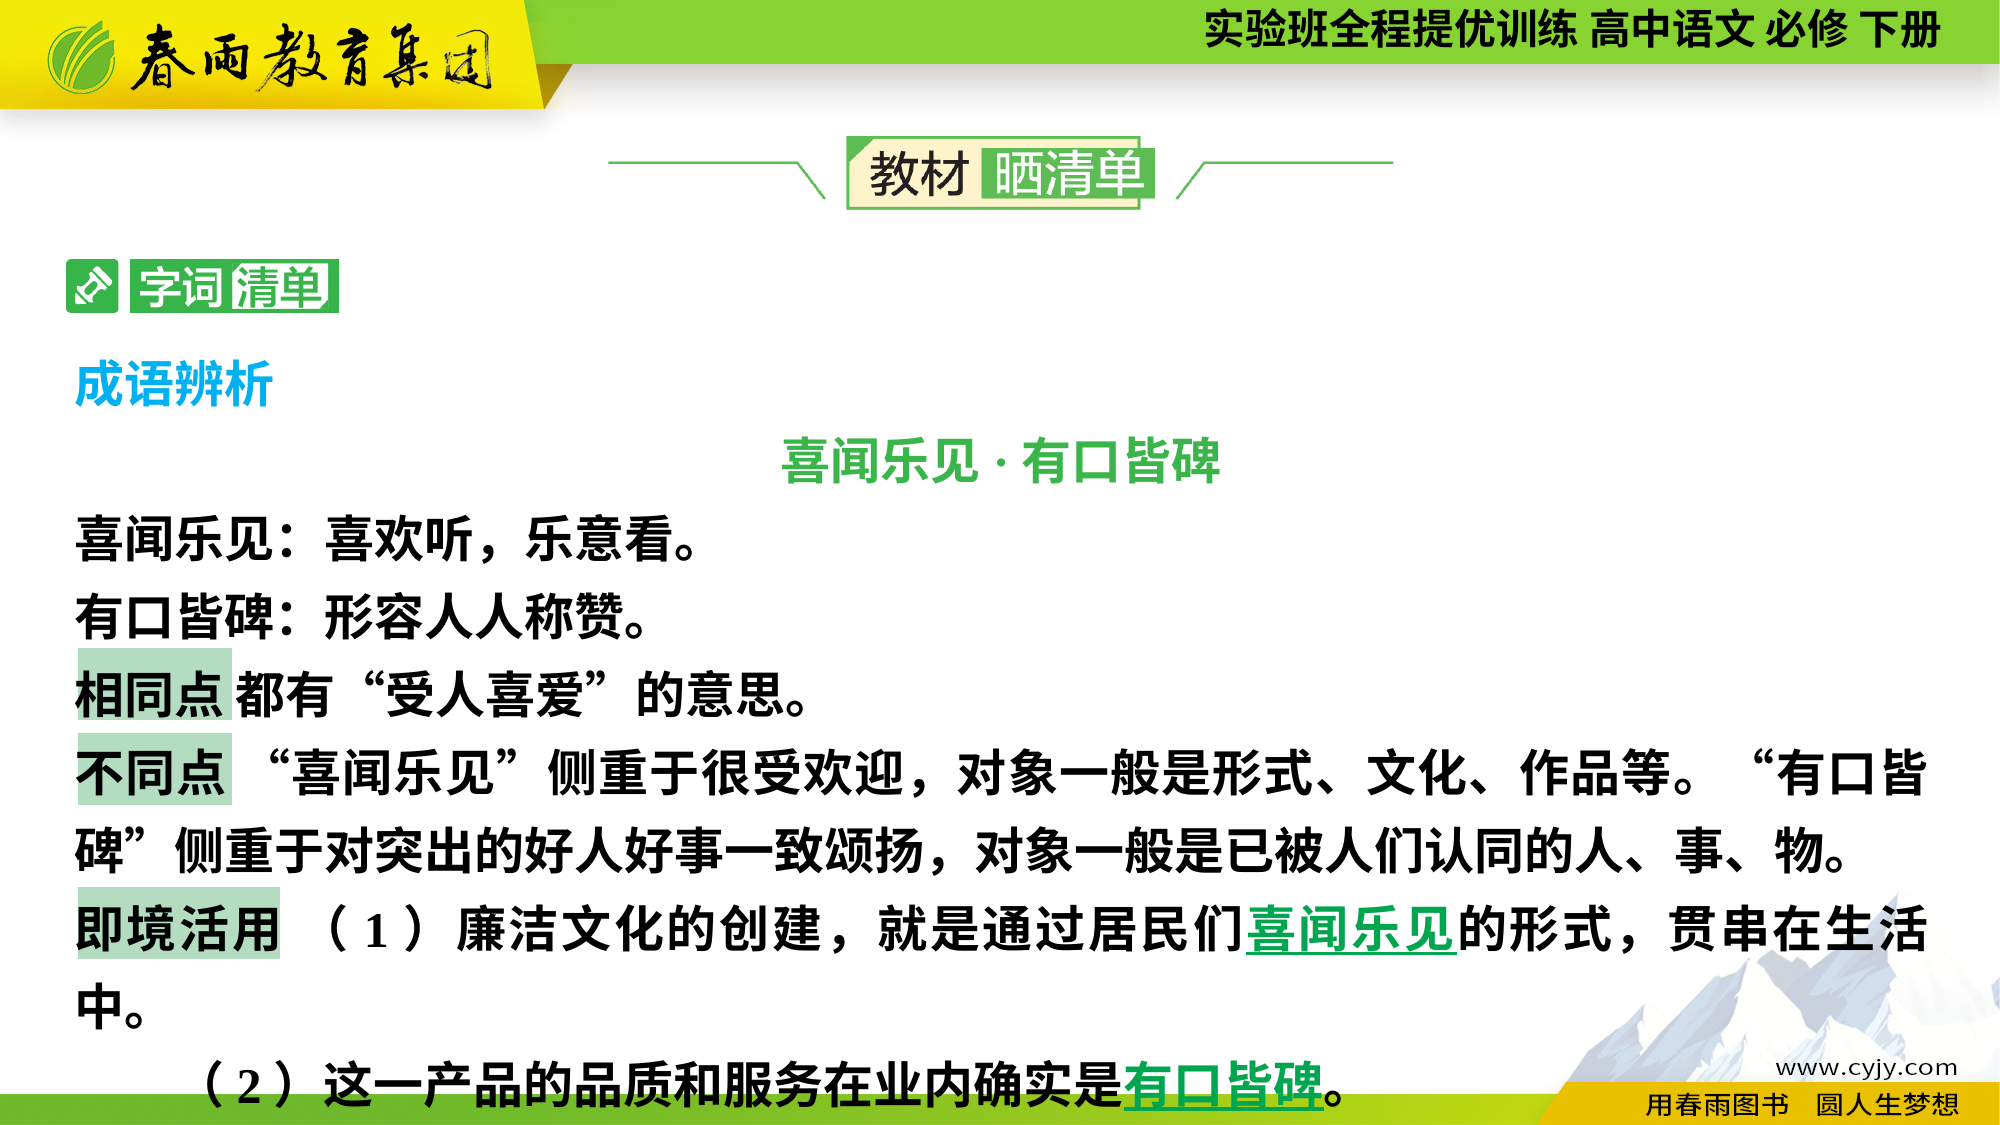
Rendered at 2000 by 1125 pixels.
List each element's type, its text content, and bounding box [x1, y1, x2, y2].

list 成语辨析 喜闻乐见·有口皆碑 喜闻乐见：喜欢听，乐意看。 有口皆碑：形容人人称赞。 相同点 都有“受人喜爱”的意思。 不同点 “喜闻乐见”侧重于很受欢迎，对象一般是形式、文化、作品等。“有口皆碑”侧重于对突出的好人好事一致颂扬，对象一般是已被人们认同的人、事、物。 即境活用 （1）廉洁文化的创建，就是通过居民们喜闻乐见的形式，贯串在生活中。 （2）这一产品的品质和服务在业内确实是有口皆碑。 [59, 326, 1944, 1042]
picture [0, 0, 2000, 1125]
